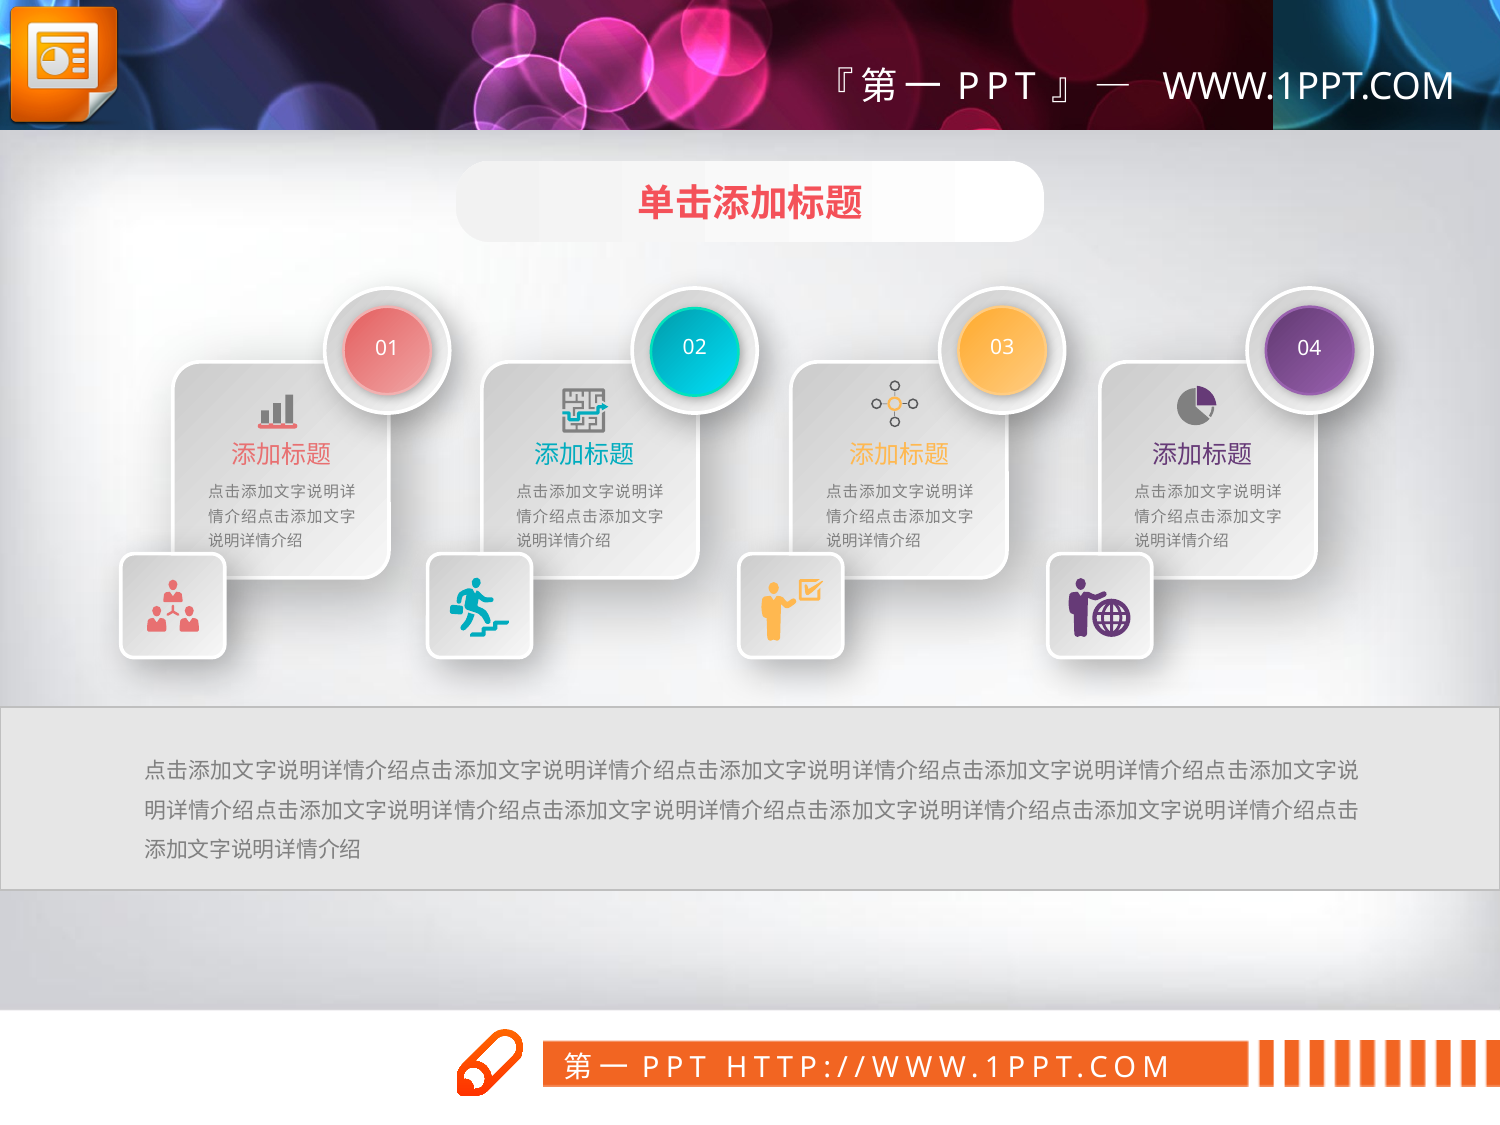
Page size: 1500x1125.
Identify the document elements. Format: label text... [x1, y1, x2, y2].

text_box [1246, 287, 1373, 414]
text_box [1099, 361, 1317, 579]
text_box 单击添加标题 [456, 160, 1044, 242]
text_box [427, 553, 532, 658]
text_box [811, 430, 989, 559]
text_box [501, 430, 679, 559]
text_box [790, 361, 1008, 579]
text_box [324, 287, 450, 414]
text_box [193, 430, 371, 559]
picture [0, 891, 1500, 1012]
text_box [631, 287, 758, 414]
picture [0, 0, 1500, 707]
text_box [1119, 430, 1297, 559]
text_box 点击添加文字说明详情介绍点击添加文字说明详情介绍点击添加文字说明详情介绍点击添加文字说明详情介绍点击添加文字说明详情介绍点击添加文字说明详情介绍点击添加文字说明详情介绍点击添加文字说明详情介绍点击添加文字说明详情介绍点击添加文字说明详情介绍 [129, 736, 1377, 870]
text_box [172, 361, 390, 579]
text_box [939, 287, 1065, 414]
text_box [1047, 553, 1153, 658]
picture [543, 1040, 1500, 1087]
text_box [481, 361, 699, 579]
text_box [738, 553, 843, 658]
text_box [0, 707, 1500, 891]
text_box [120, 553, 225, 658]
